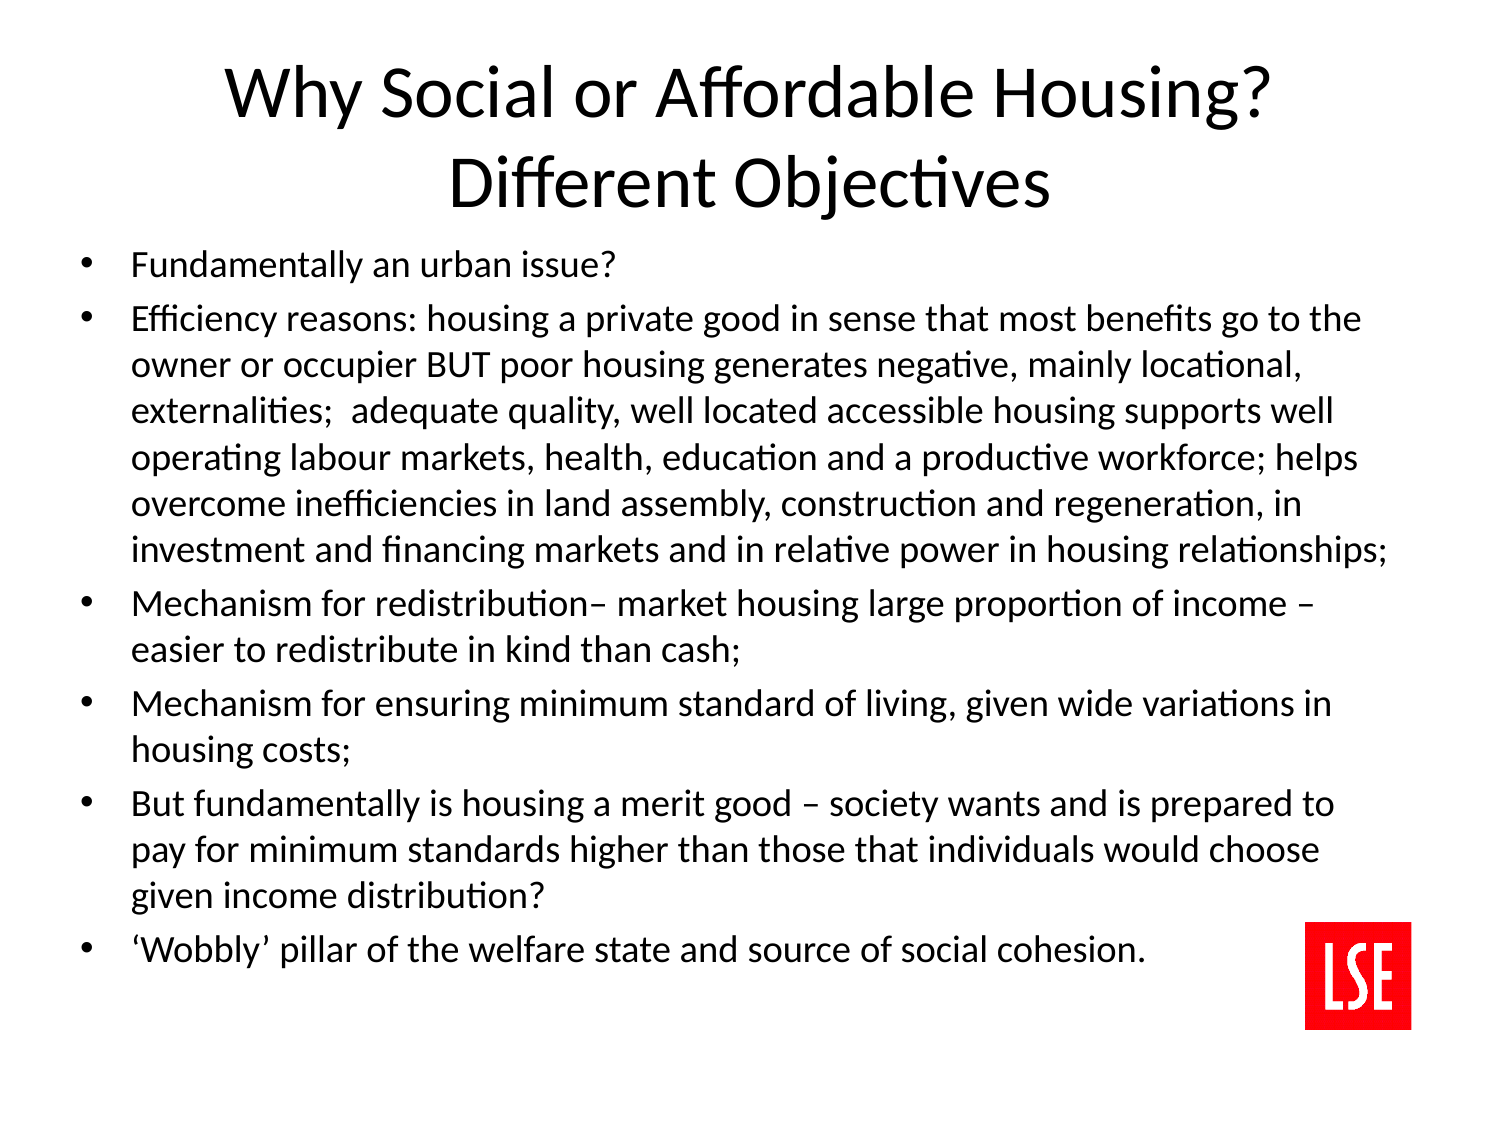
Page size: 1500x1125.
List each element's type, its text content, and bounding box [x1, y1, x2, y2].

title Why Social or Affordable Housing? Different Objectives [75, 45, 1425, 220]
list Fundamentally an urban issue? Efficiency reasons: housing a private good in sense that most benefits go to the owner or occupier BUT poor housing generates negative, mainly locational, externalities; adequate quality, well located accessible housing supports well operating labour markets, health, education and a productive workforce; helps overcome inefficiencies in land assembly, construction and regeneration, in investment and financing markets and in relative power in housing relationships; Mechanism for redistribution– market housing large proportion of income – easier to redistribute in kind than cash; Mechanism for ensuring minimum standard of living, given wide variations in housing costs; But fundamentally is housing a merit good – society wants and is prepared to pay for minimum standards higher than those that individuals would choose given income distribution? ‘Wobbly’ pillar of the welfare state and source of social cohesion. [64, 231, 1415, 994]
picture [1304, 922, 1412, 1030]
